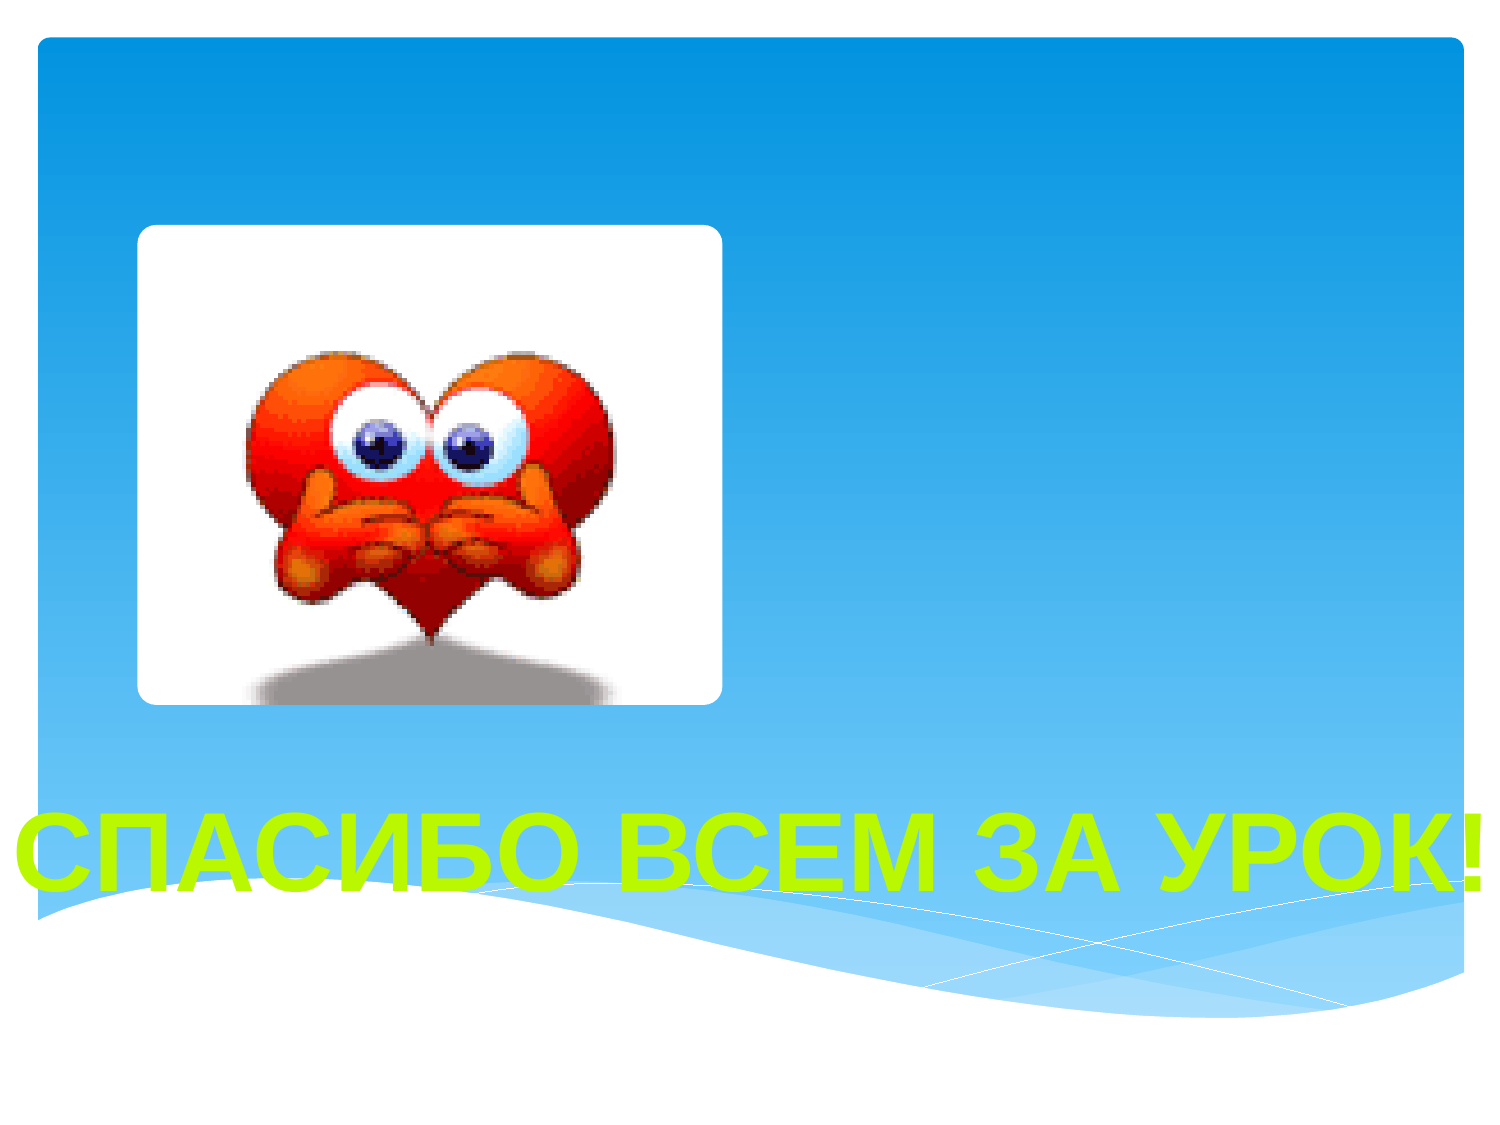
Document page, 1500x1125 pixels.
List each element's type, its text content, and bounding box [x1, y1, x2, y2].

picture [137, 224, 723, 706]
text_box Спасибо всем за урок! [0, 771, 1500, 922]
